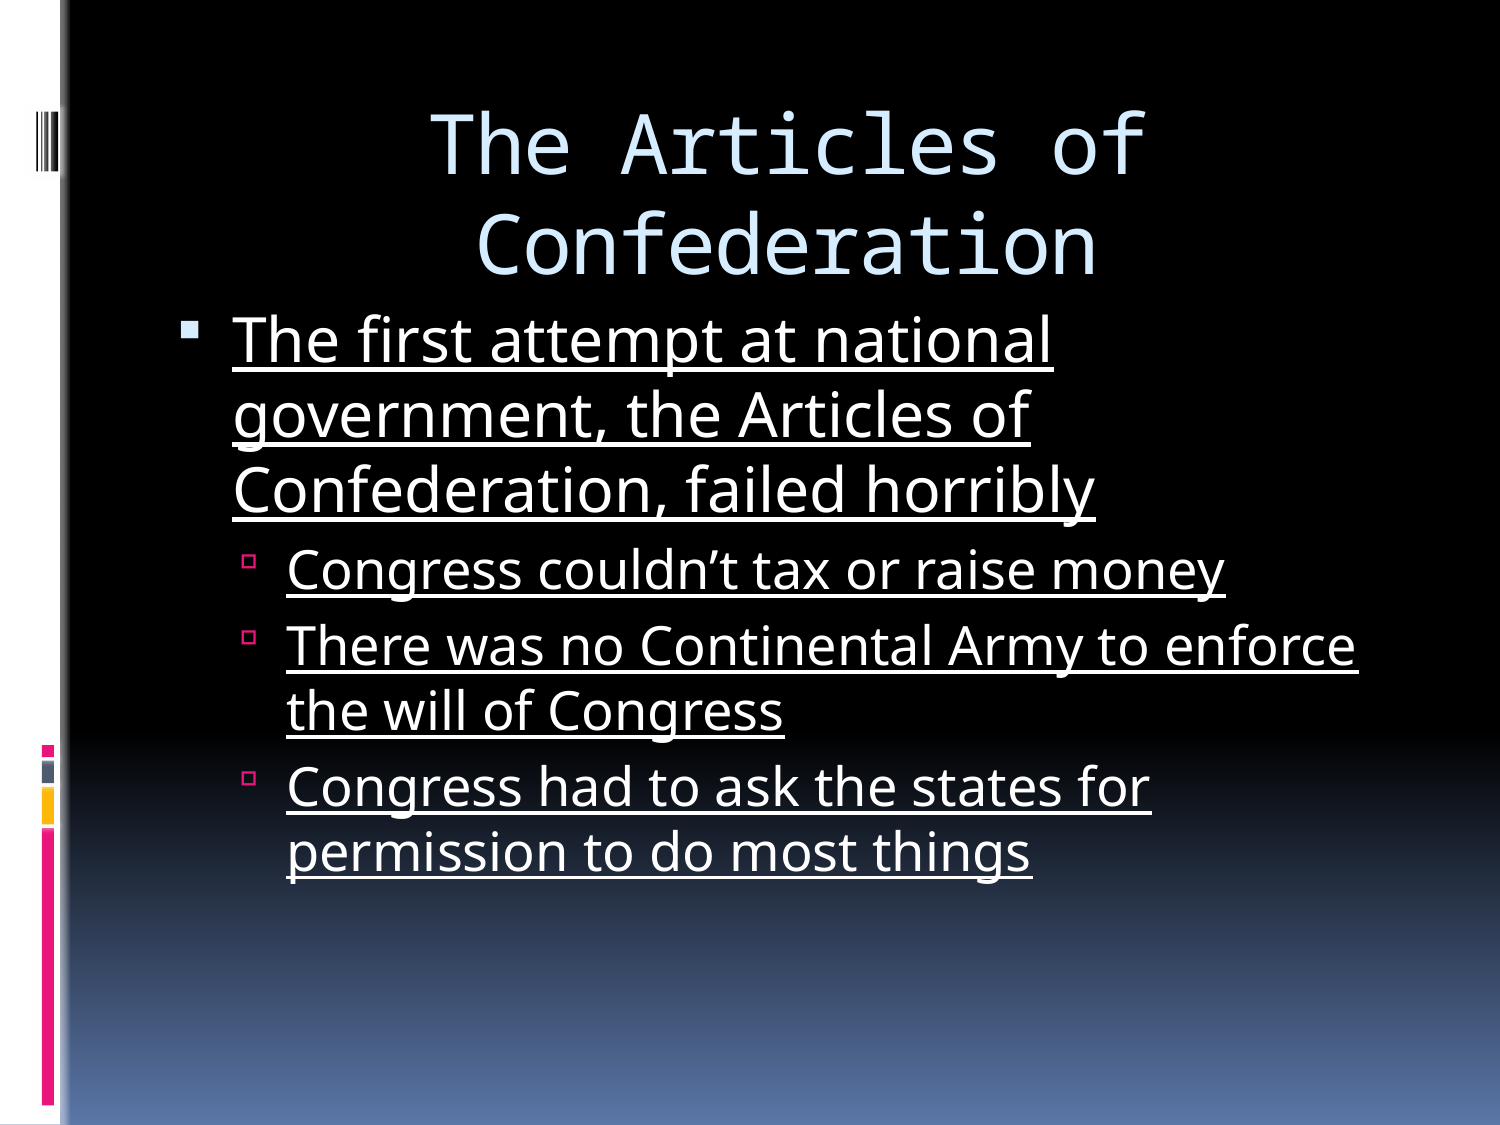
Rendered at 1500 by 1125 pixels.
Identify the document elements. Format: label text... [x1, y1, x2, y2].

title The Articles of Confederation [150, 83, 1425, 234]
list The first attempt at national government, the Articles of Confederation, failed horribly Congress couldn’t tax or raise money There was no Continental Army to enforce the will of Congress Congress had to ask the states for permission to do most things [150, 292, 1425, 1043]
